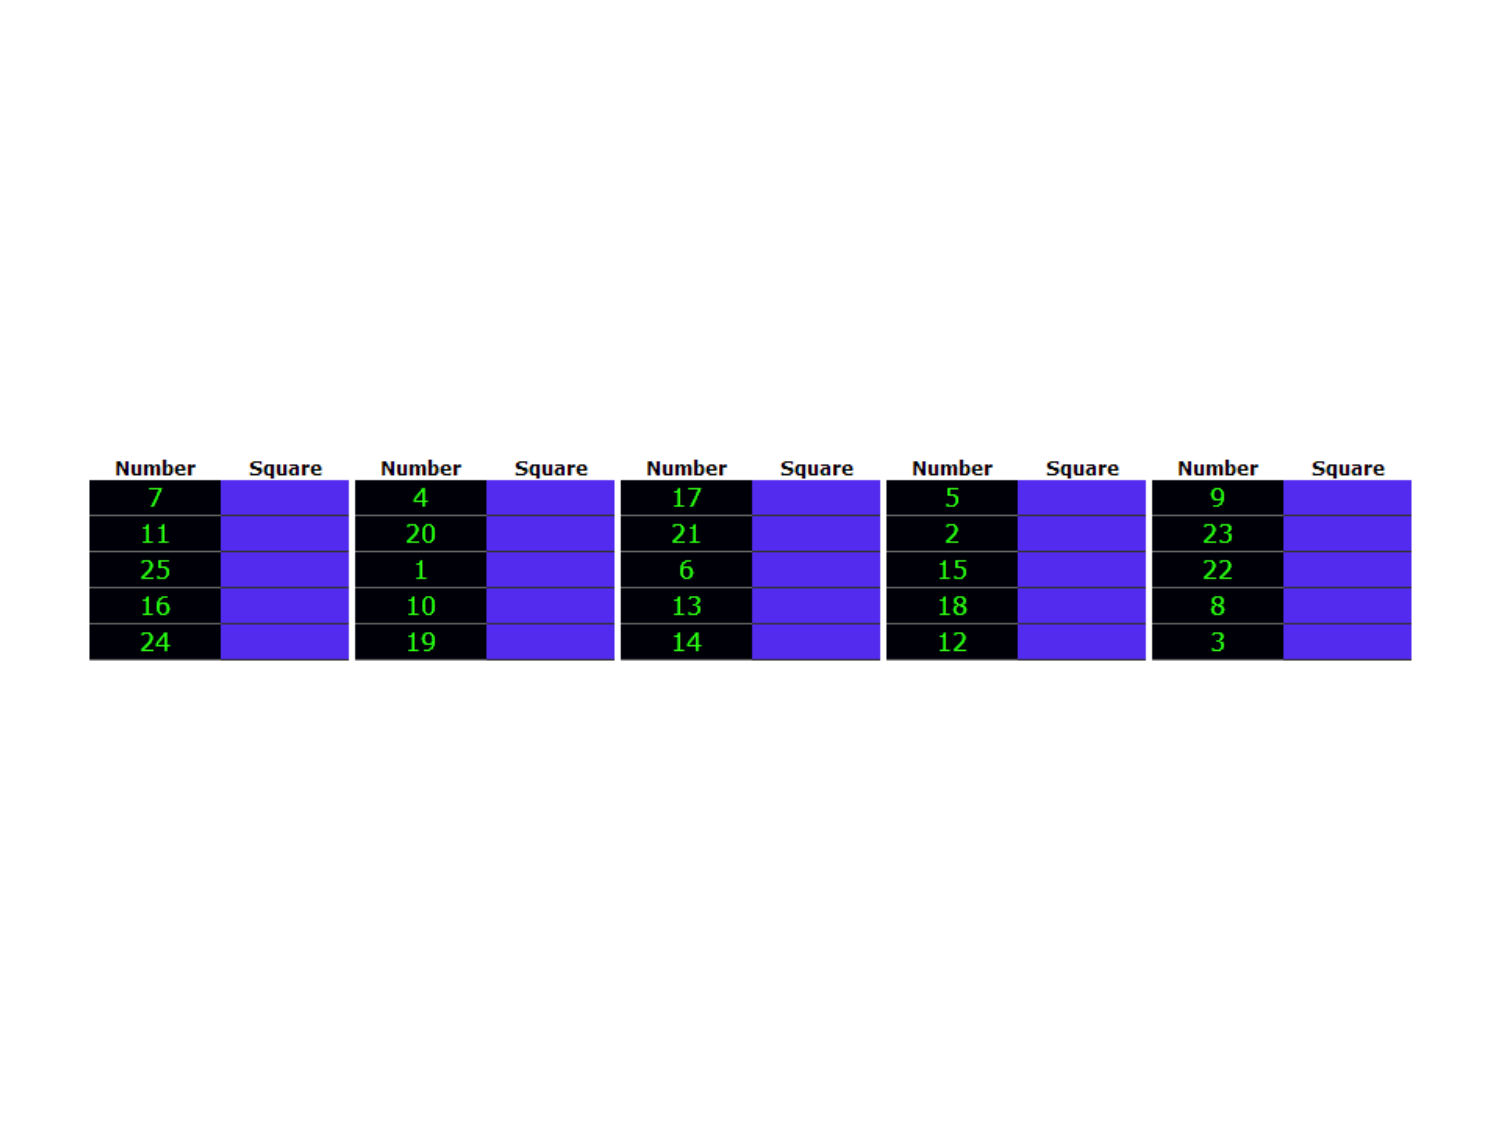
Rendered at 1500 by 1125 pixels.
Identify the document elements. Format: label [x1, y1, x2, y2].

picture [70, 449, 1430, 676]
